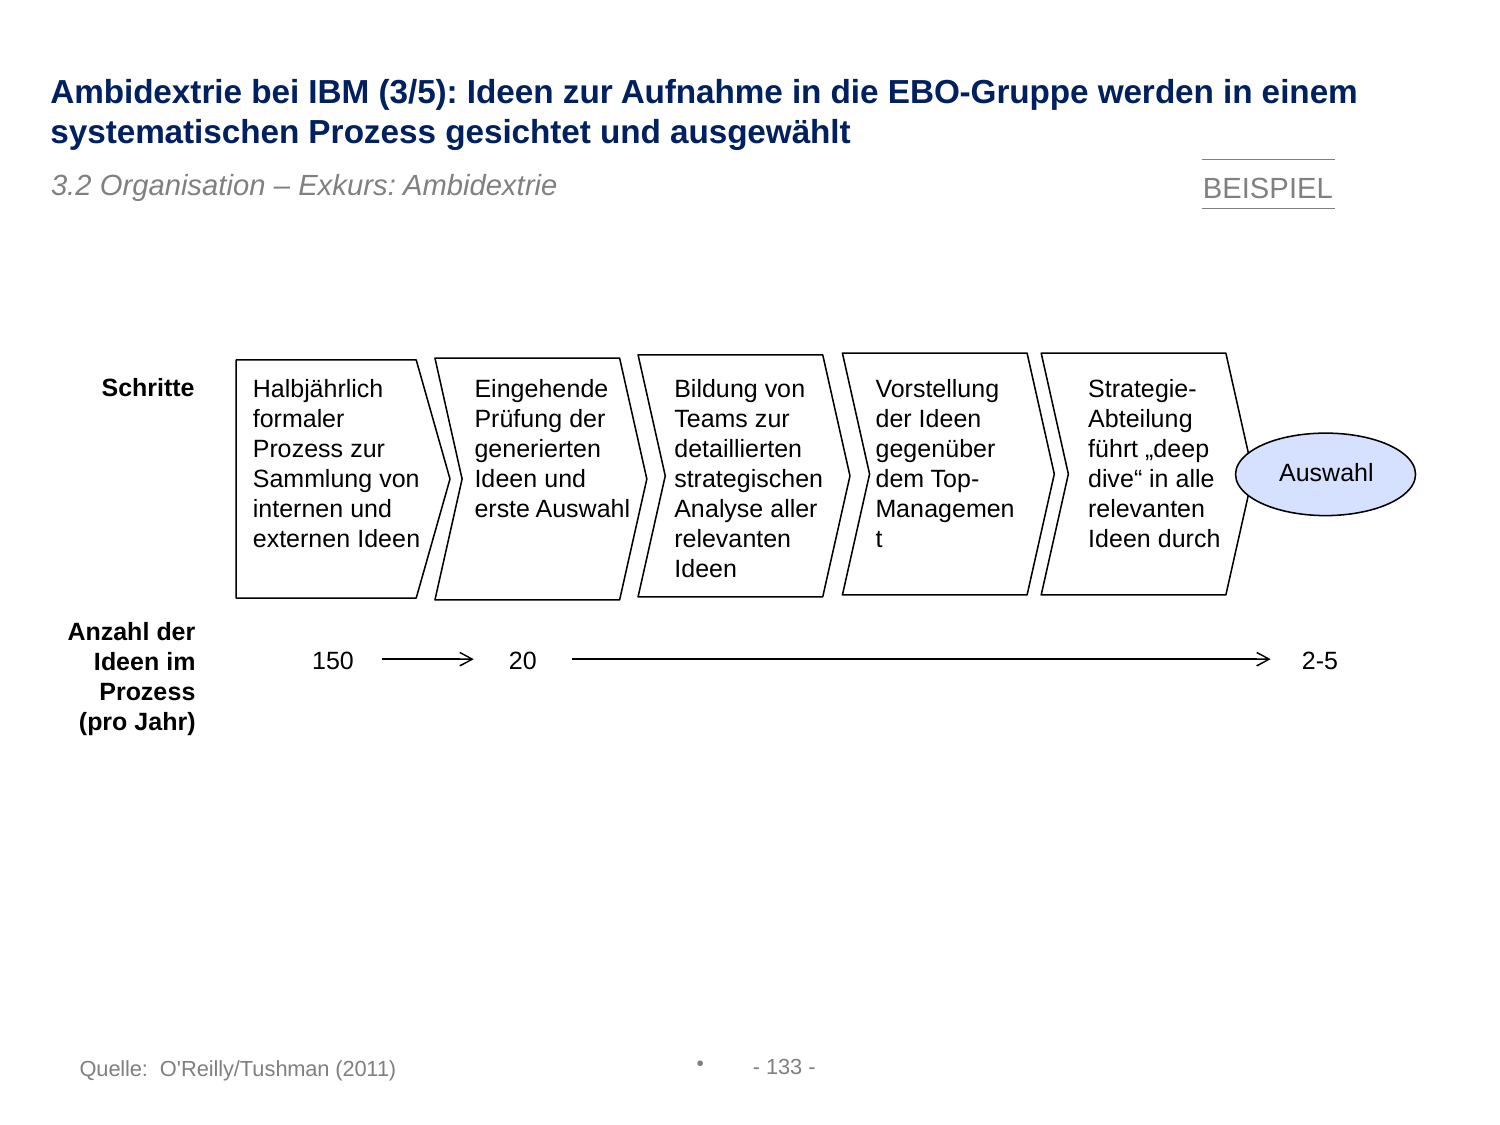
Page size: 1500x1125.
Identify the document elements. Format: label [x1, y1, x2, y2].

text_box [1041, 353, 1435, 595]
slide_number [599, 1045, 913, 1093]
text_box [283, 636, 1370, 682]
text_box [236, 353, 1055, 600]
text_box [64, 1046, 418, 1088]
text_box [86, 363, 210, 409]
text_box [1188, 161, 1349, 212]
text_box [36, 159, 574, 209]
text_box [35, 63, 1433, 158]
text_box [38, 608, 211, 743]
